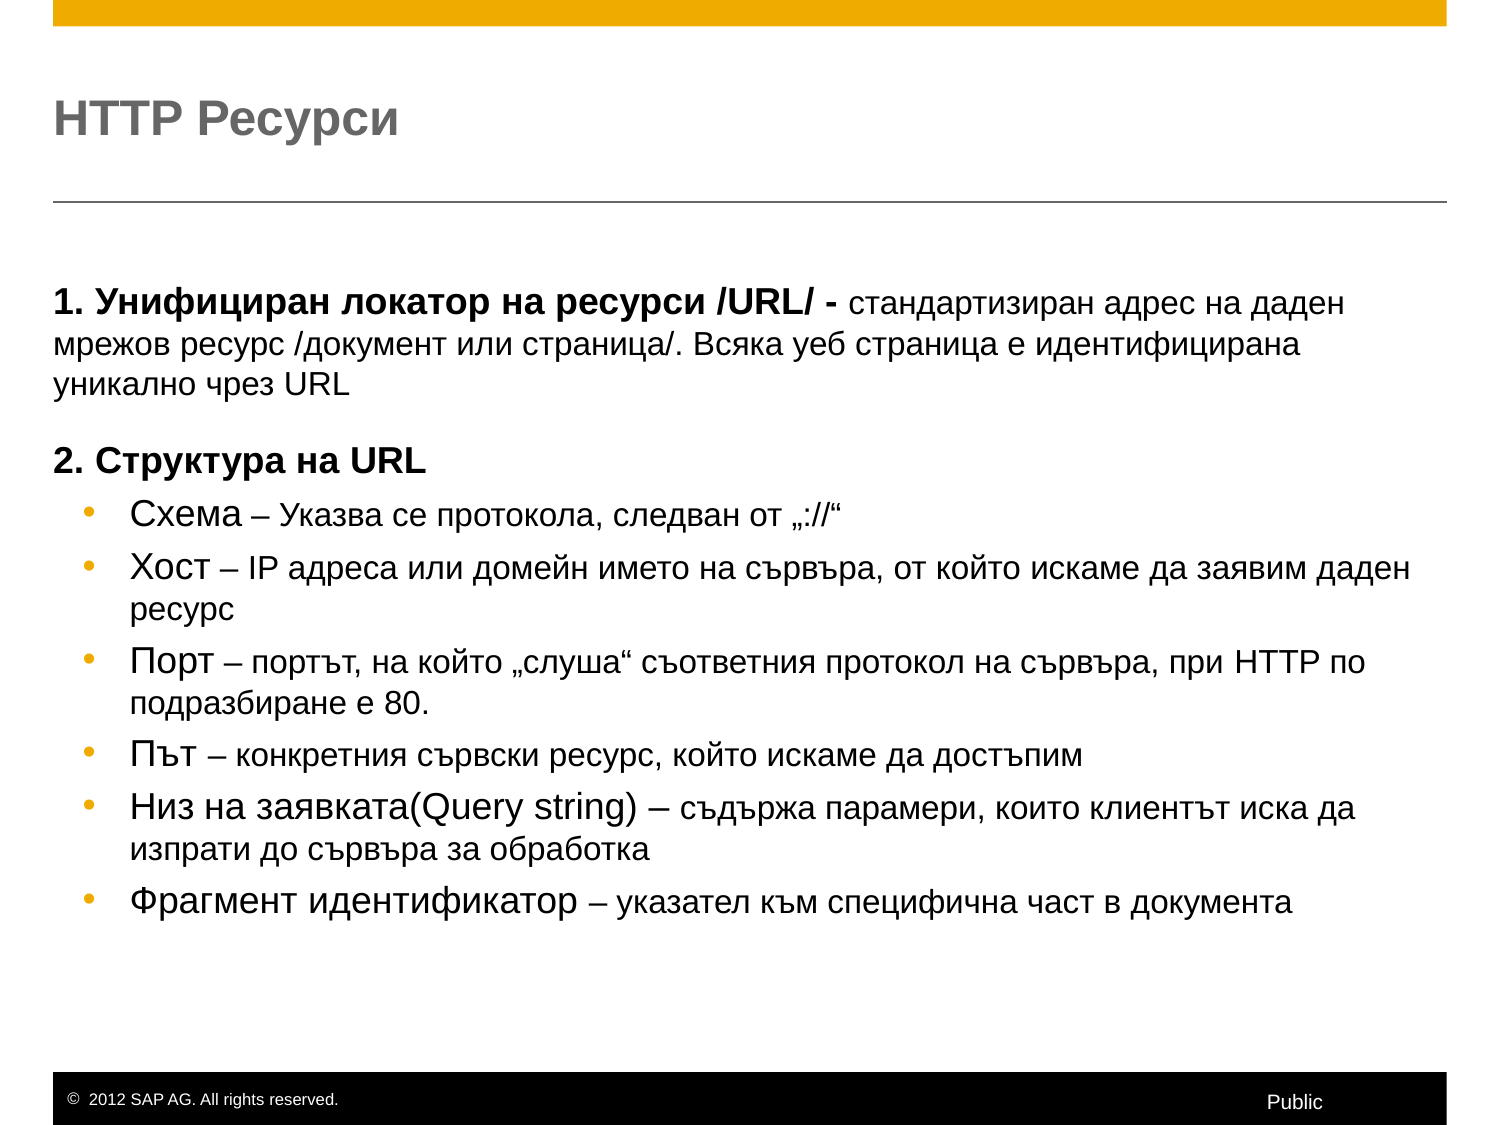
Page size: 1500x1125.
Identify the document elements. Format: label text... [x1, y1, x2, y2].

title HTTP Ресурси [53, 53, 1447, 178]
list 1. Унифициран локатор на ресурси /URL/ - стандартизиран адрес на даден мрежов ресурс /документ или страница/. Всяка уеб страница е идентифицирана уникално чрез URL 2. Структура на URL Схема – Указва се протокола, следван от „://“ Хост – IP адреса или домейн името на сървъра, от който искаме да заявим даден ресурс Порт – портът, на който „слуша“ съответния протокол на сървъра, при HTTP по подразбиране е 80. Път – конкретния сървски ресурс, който искаме да достъпим Низ на заявката(Query string) – съдържа парамери, които клиентът иска да изпрати до сървъра за обработка Фрагмент идентификатор – указател към специфична част в документа [53, 277, 1447, 998]
